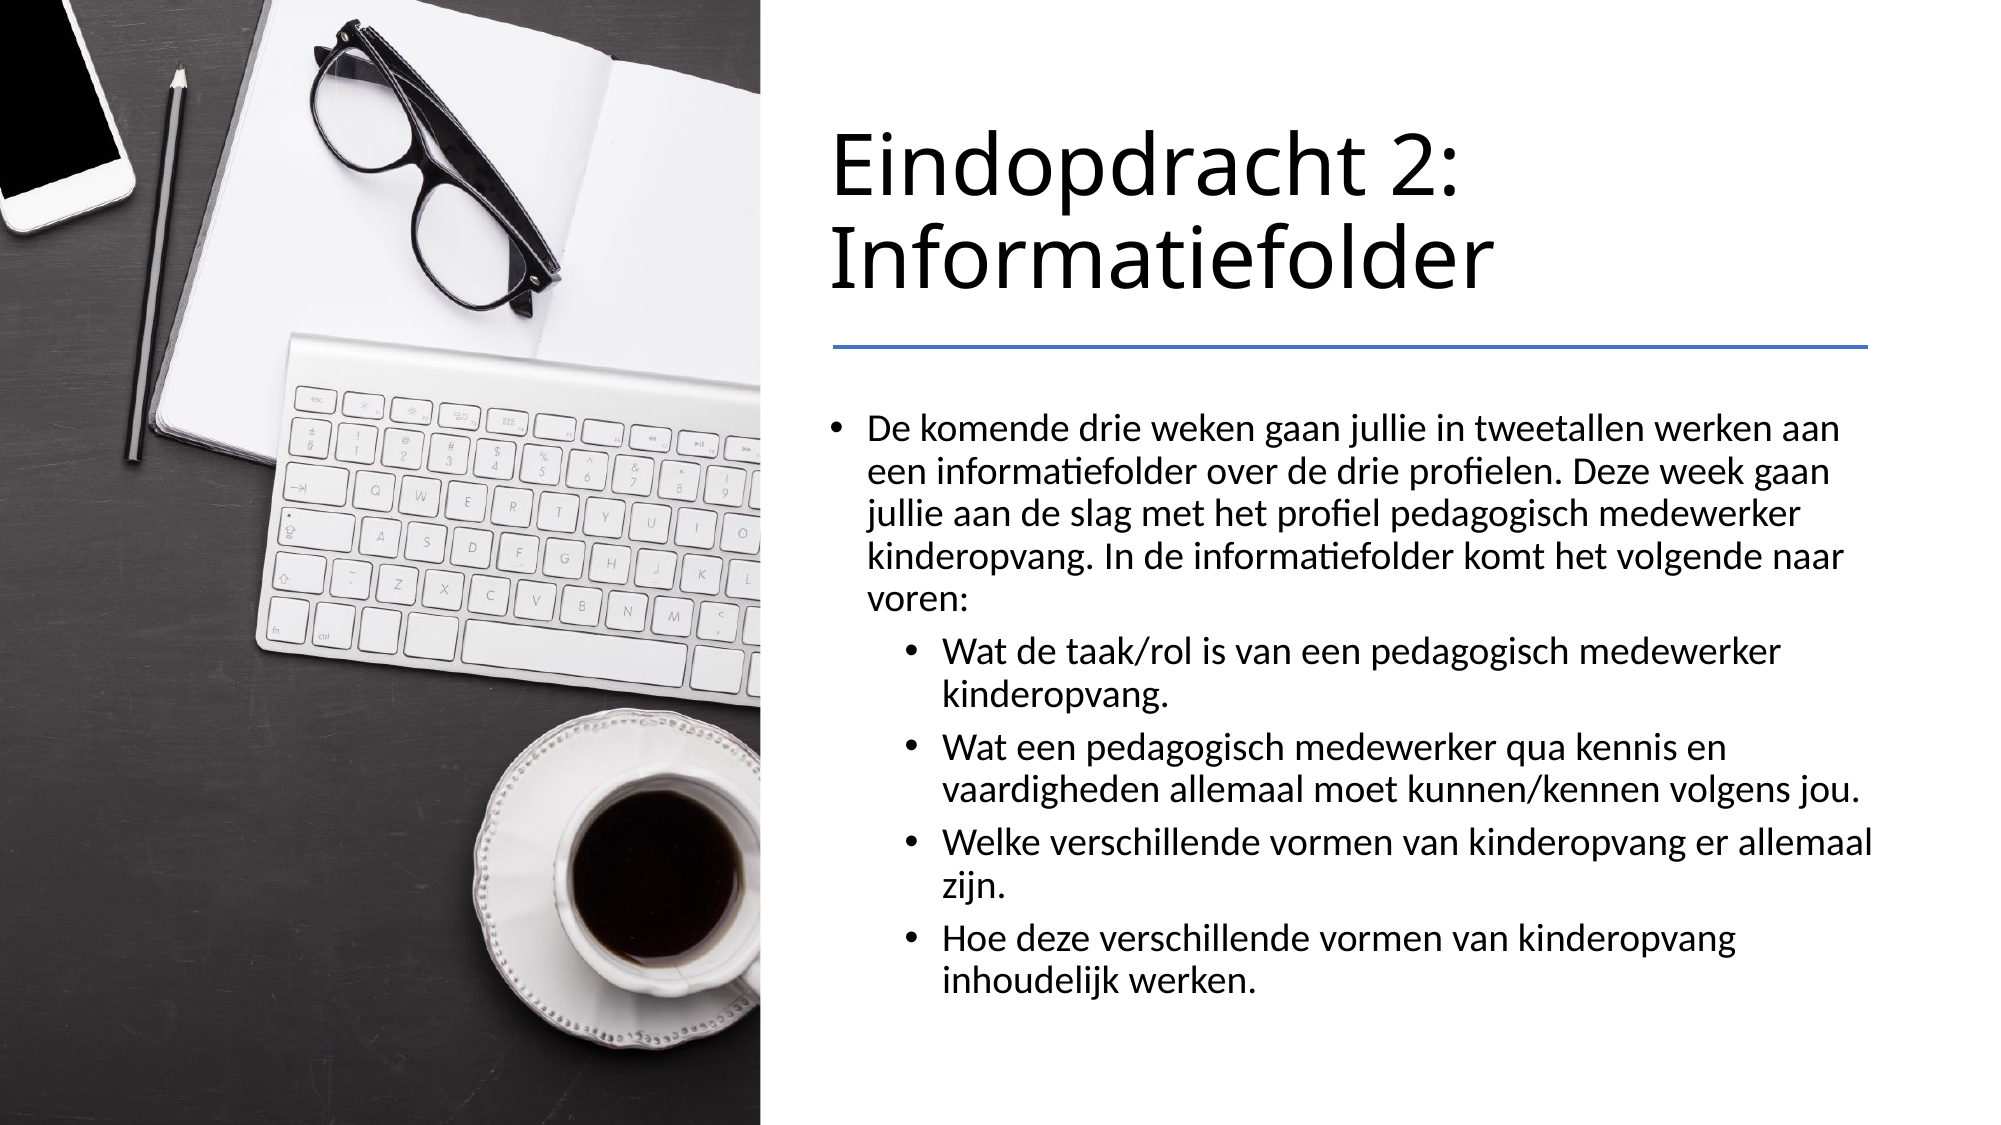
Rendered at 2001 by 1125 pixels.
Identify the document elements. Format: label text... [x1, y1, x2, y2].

title Eindopdracht 2: Informatiefolder [814, 103, 1895, 315]
list De komende drie weken gaan jullie in tweetallen werken aan een informatiefolder over de drie profielen. Deze week gaan jullie aan de slag met het profiel pedagogisch medewerker kinderopvang. In de informatiefolder komt het volgende naar voren: Wat de taak/rol is van een pedagogisch medewerker kinderopvang. Wat een pedagogisch medewerker qua kennis en vaardigheden allemaal moet kunnen/kennen volgens jou. Welke verschillende vormen van kinderopvang er allemaal zijn. Hoe deze verschillende vormen van kinderopvang inhoudelijk werken. [814, 399, 1895, 1021]
picture [0, 0, 761, 1125]
